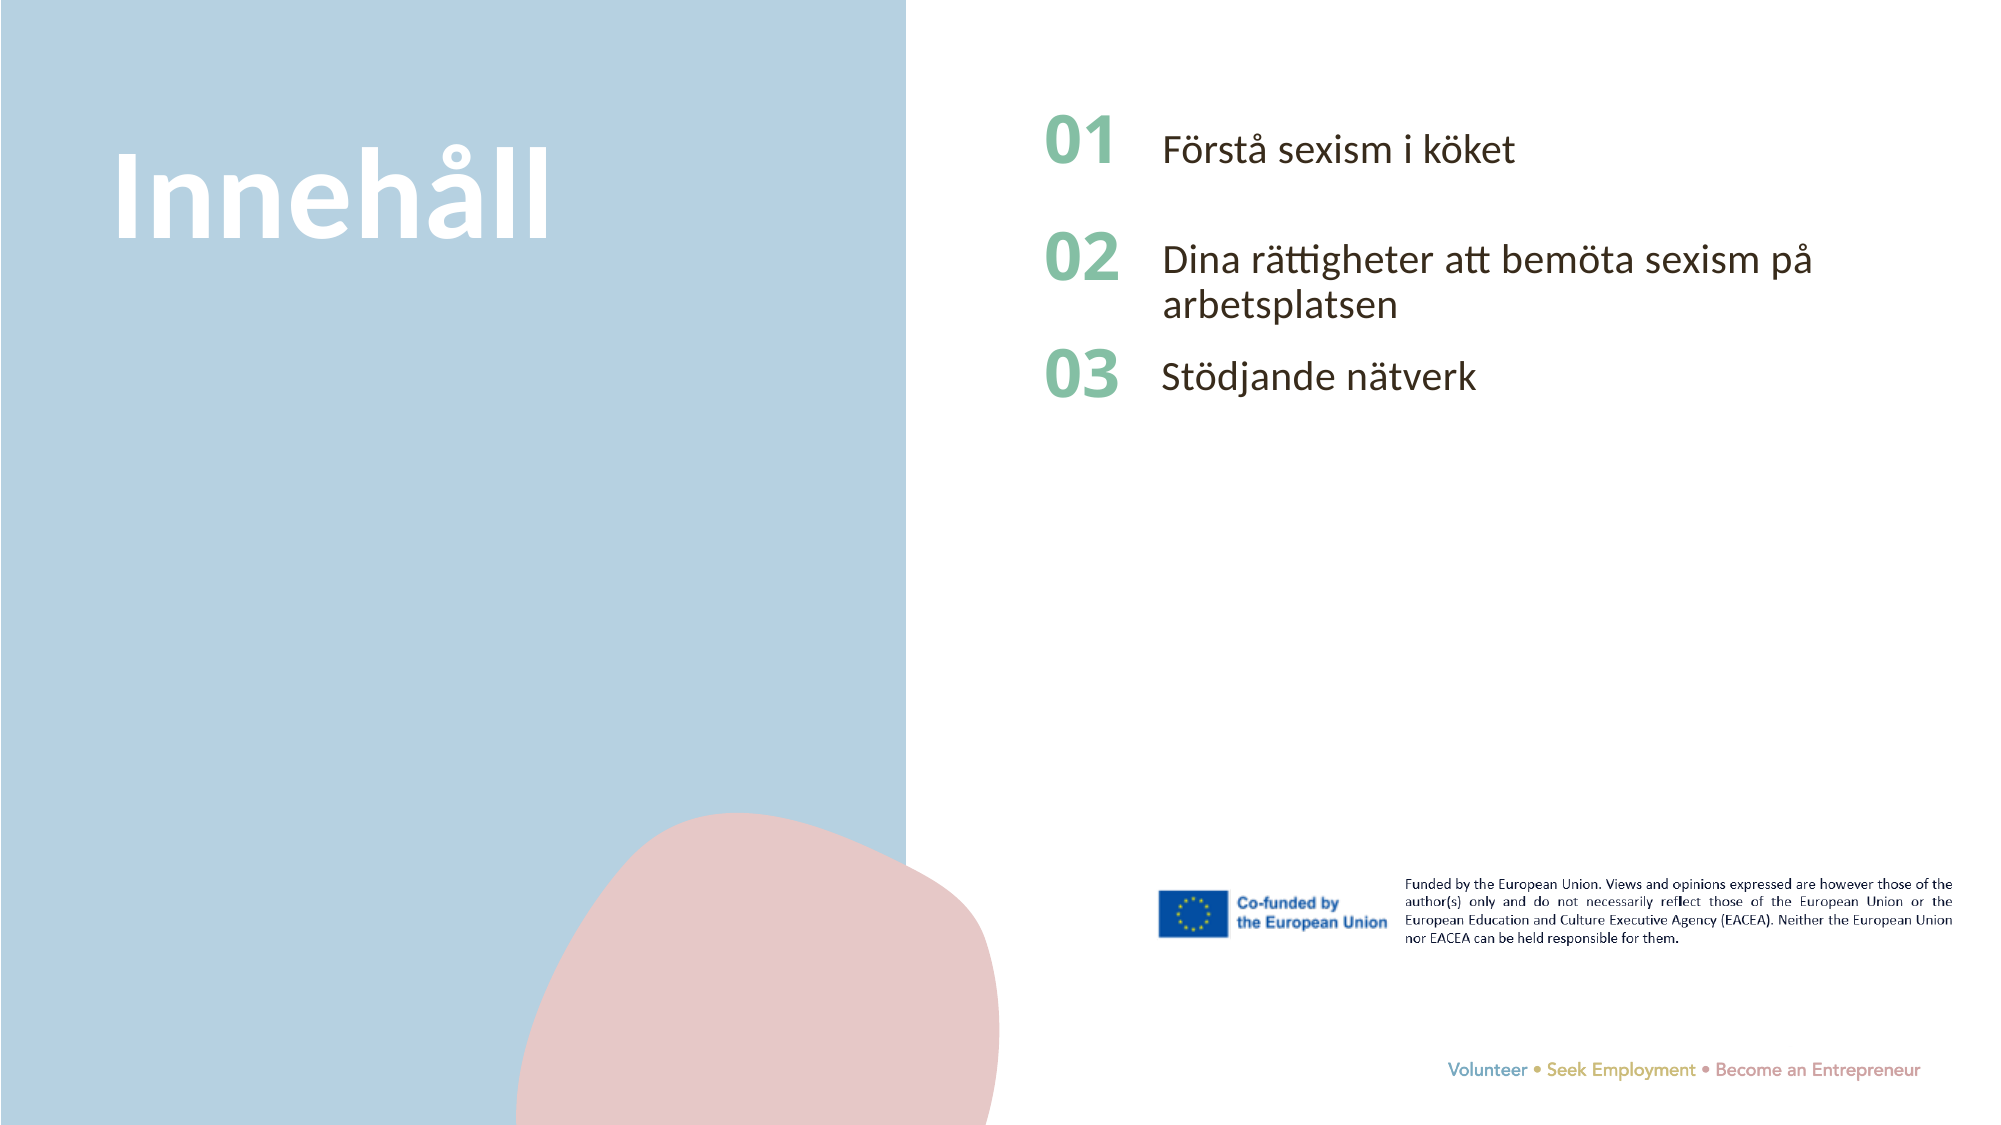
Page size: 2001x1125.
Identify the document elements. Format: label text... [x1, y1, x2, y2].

text_box 01 [1044, 105, 1139, 178]
text_box [1418, 1046, 1971, 1103]
text_box 03 [1044, 338, 1139, 411]
text_box 02 [1044, 221, 1139, 295]
text_box Stödjande nätverk [1161, 354, 1930, 400]
text_box Dina rättigheter att bemöta sexism på arbetsplatsen [1162, 237, 1931, 328]
text_box Förstå sexism i köket [1162, 126, 1931, 172]
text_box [516, 812, 1000, 1124]
picture [1155, 861, 1967, 963]
text_box Innehåll [907, 124, 1318, 265]
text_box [0, 0, 907, 1124]
